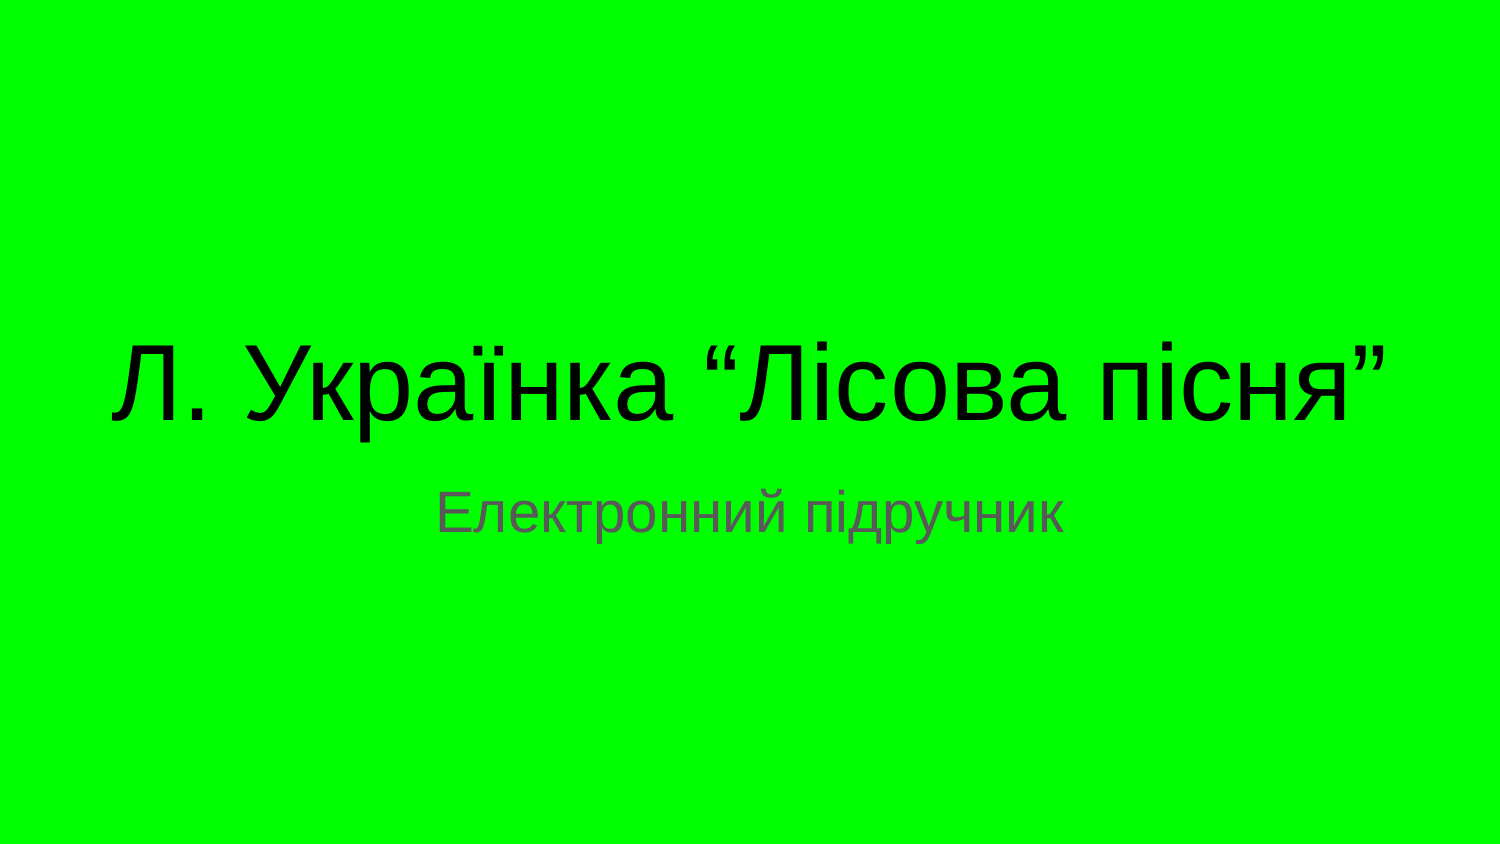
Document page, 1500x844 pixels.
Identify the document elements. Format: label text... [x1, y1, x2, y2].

title Л. Українка “Лісова пісня” [51, 122, 1449, 459]
subtitle Електронний підручник [51, 464, 1449, 595]
